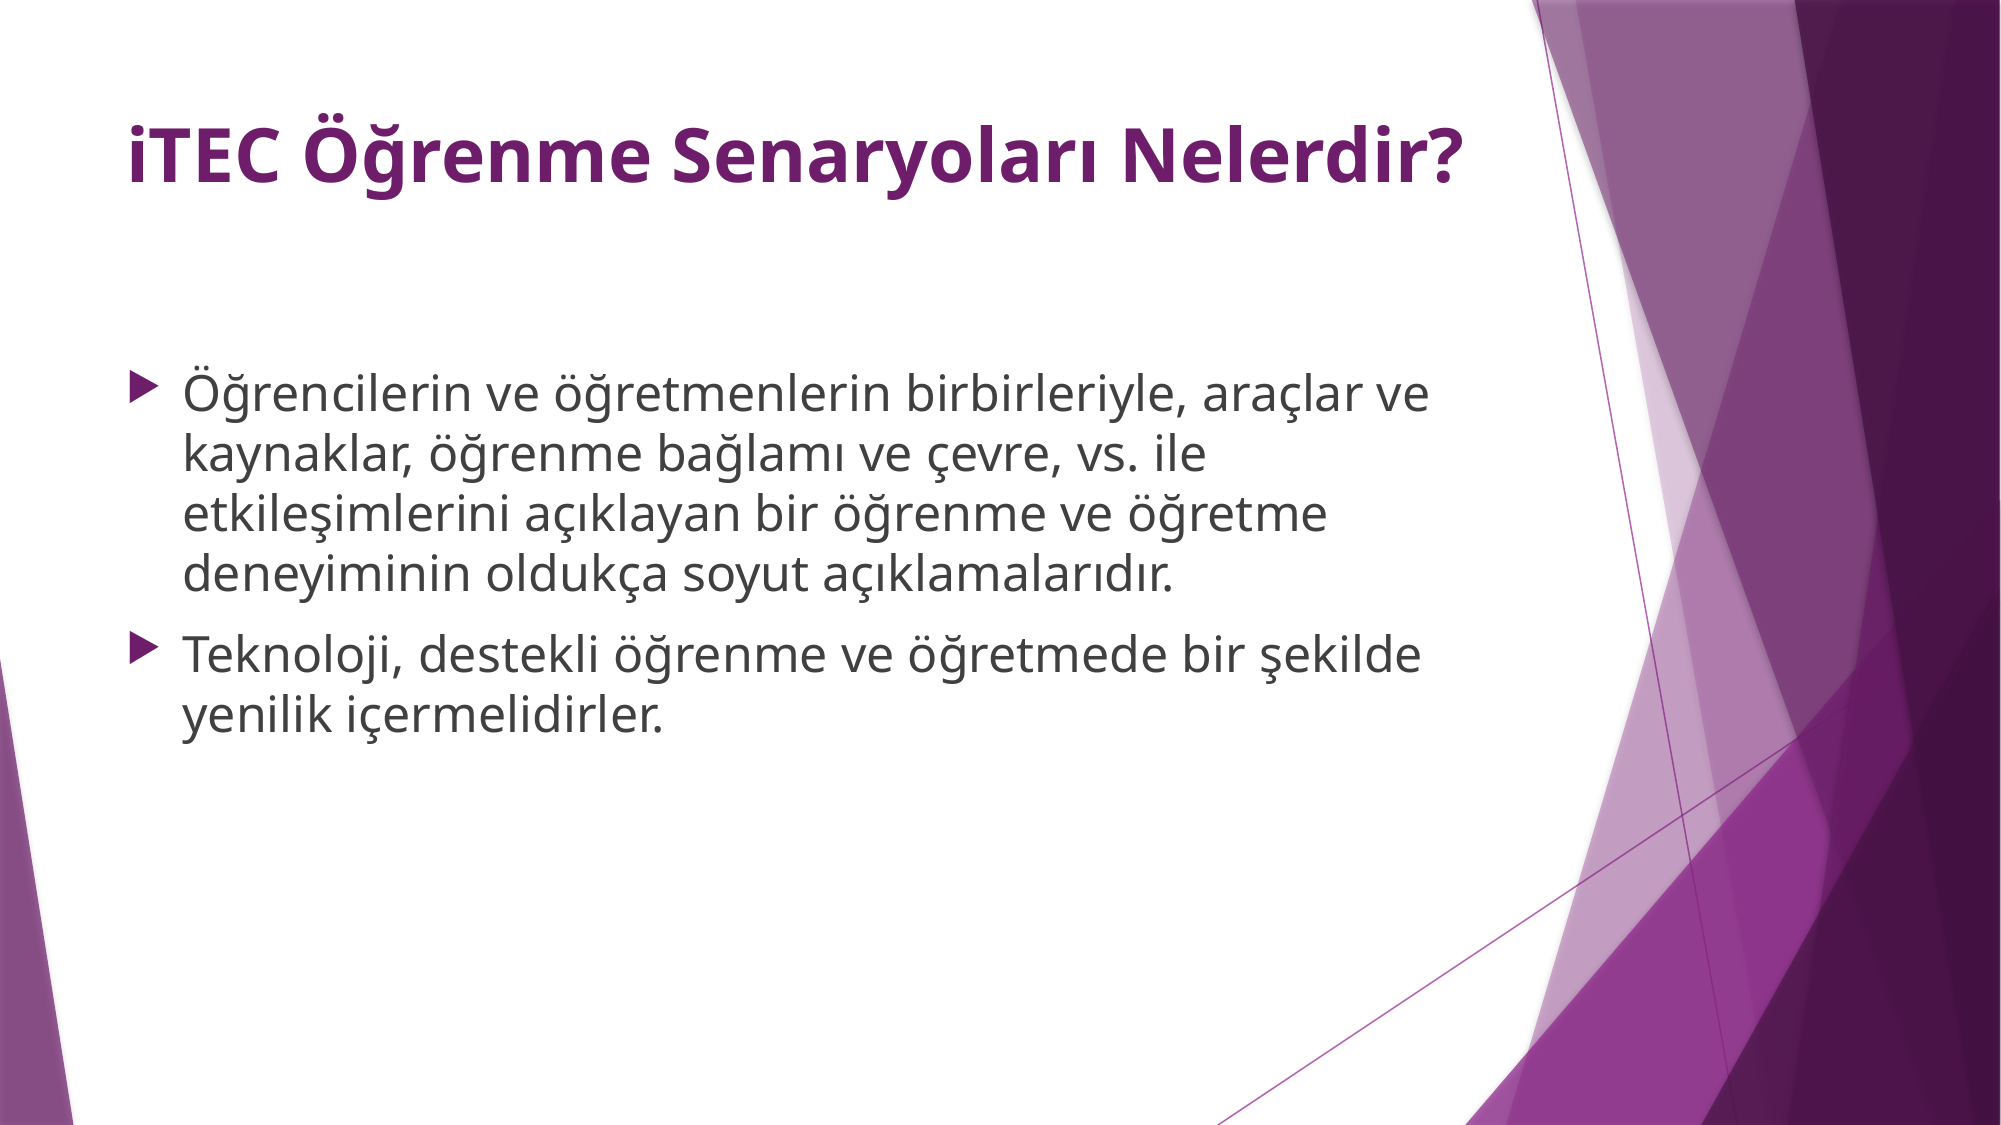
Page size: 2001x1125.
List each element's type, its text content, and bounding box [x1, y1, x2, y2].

title iTEC Öğrenme Senaryoları Nelerdir? [111, 99, 1522, 317]
list Öğrencilerin ve öğretmenlerin birbirleriyle, araçlar ve kaynaklar, öğrenme bağlamı ve çevre, vs. ile etkileşimlerini açıklayan bir öğrenme ve öğretme deneyiminin oldukça soyut açıklamalarıdır. Teknoloji, destekli öğrenme ve öğretmede bir şekilde yenilik içermelidirler. [111, 354, 1522, 992]
